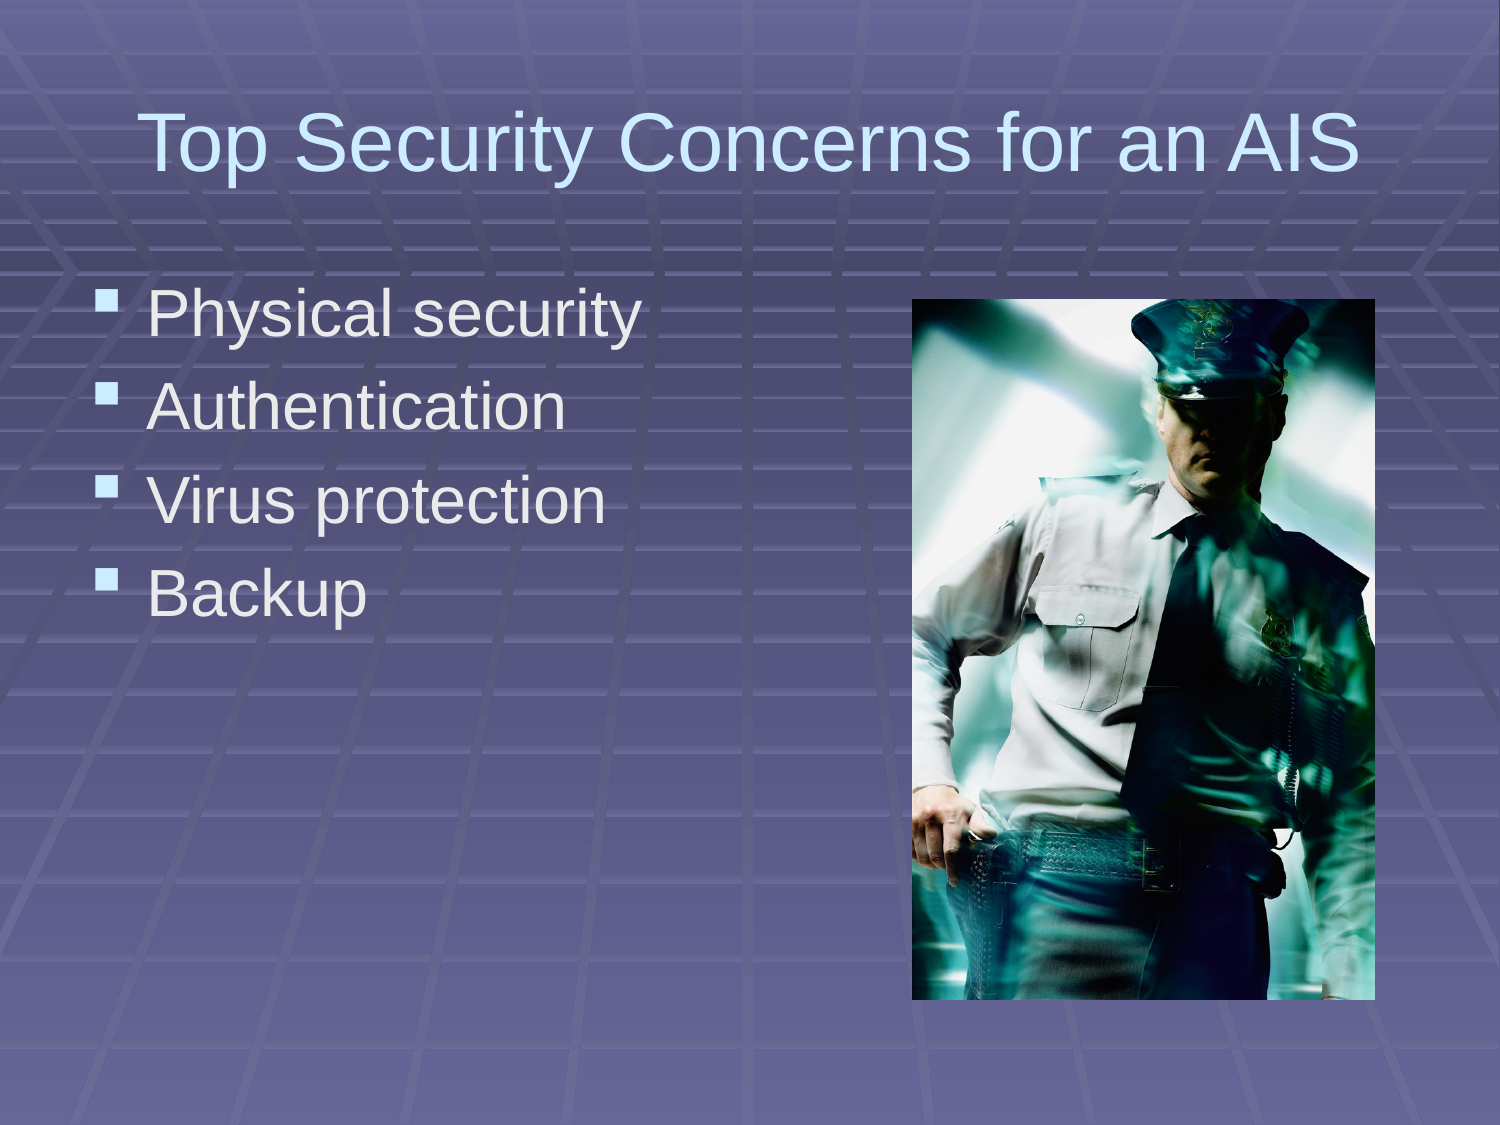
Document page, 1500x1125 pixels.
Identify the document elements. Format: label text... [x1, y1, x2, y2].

list Physical security Authentication Virus protection Backup [74, 262, 1425, 1000]
picture [912, 299, 1375, 1001]
title Top Security Concerns for an AIS [74, 44, 1425, 233]
